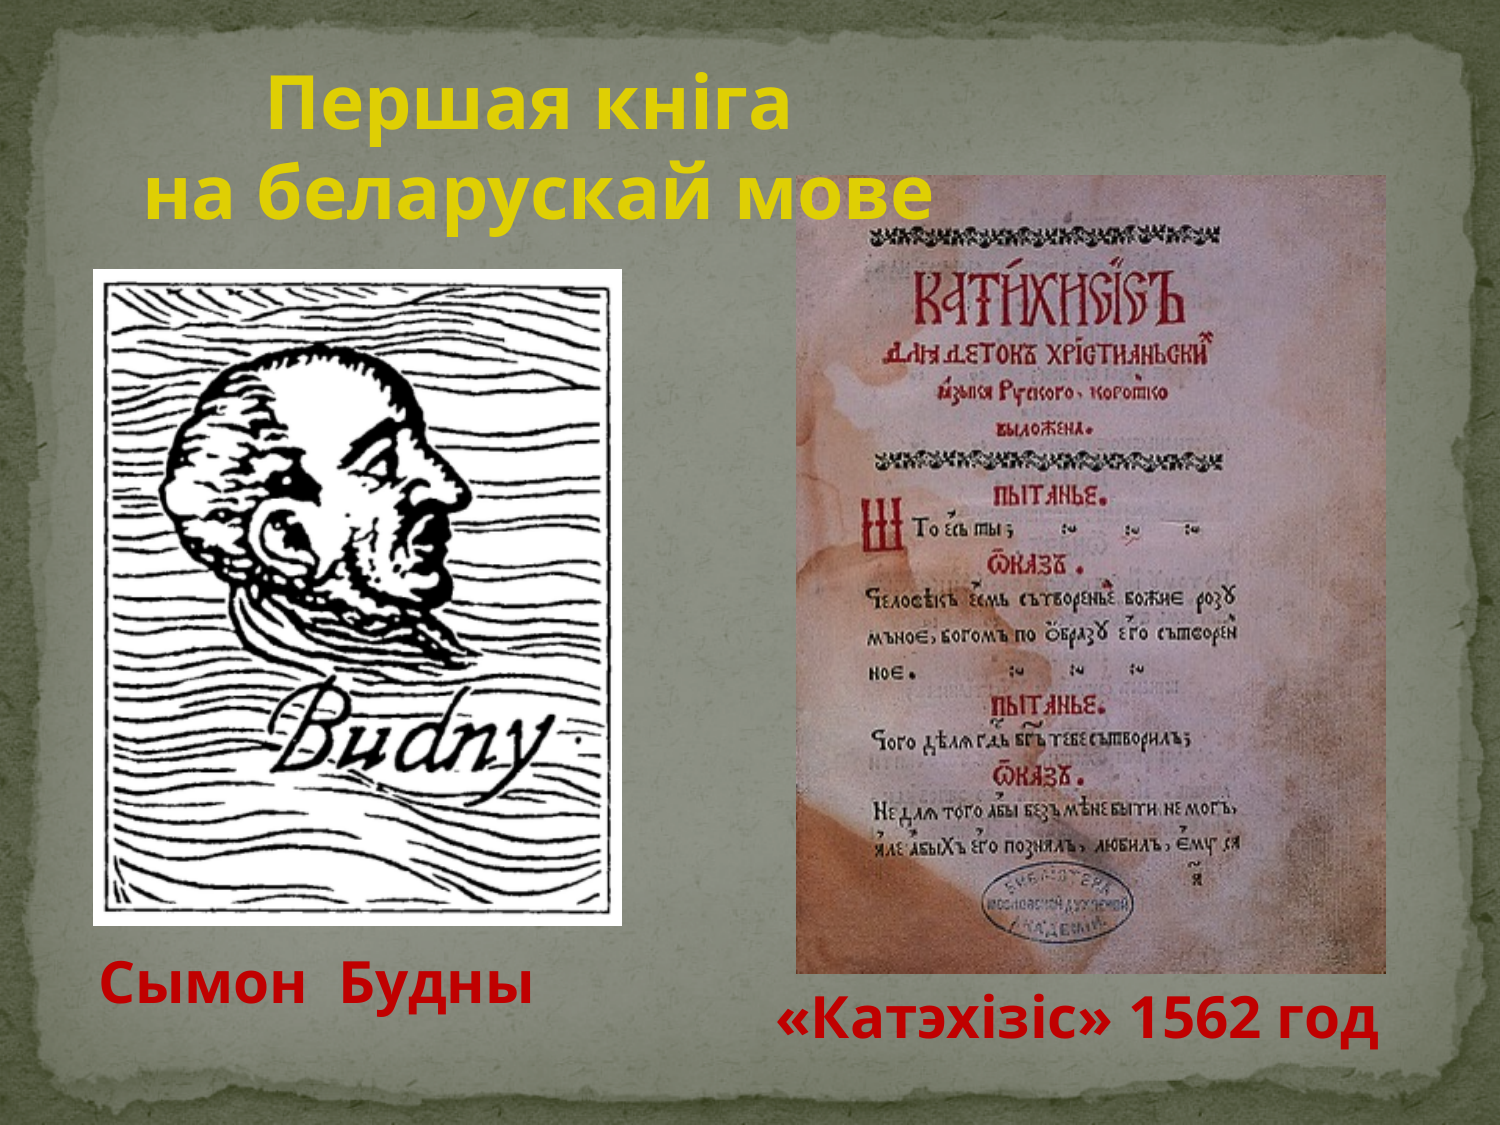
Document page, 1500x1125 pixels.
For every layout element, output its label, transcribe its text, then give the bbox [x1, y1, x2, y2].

text_box Першая кніга на беларускай мове [93, 46, 985, 242]
picture [796, 175, 1386, 974]
text_box Сымон Будны [83, 937, 565, 1023]
text_box «Катэхізіс» 1562 год [760, 972, 1394, 1058]
picture [93, 269, 622, 926]
